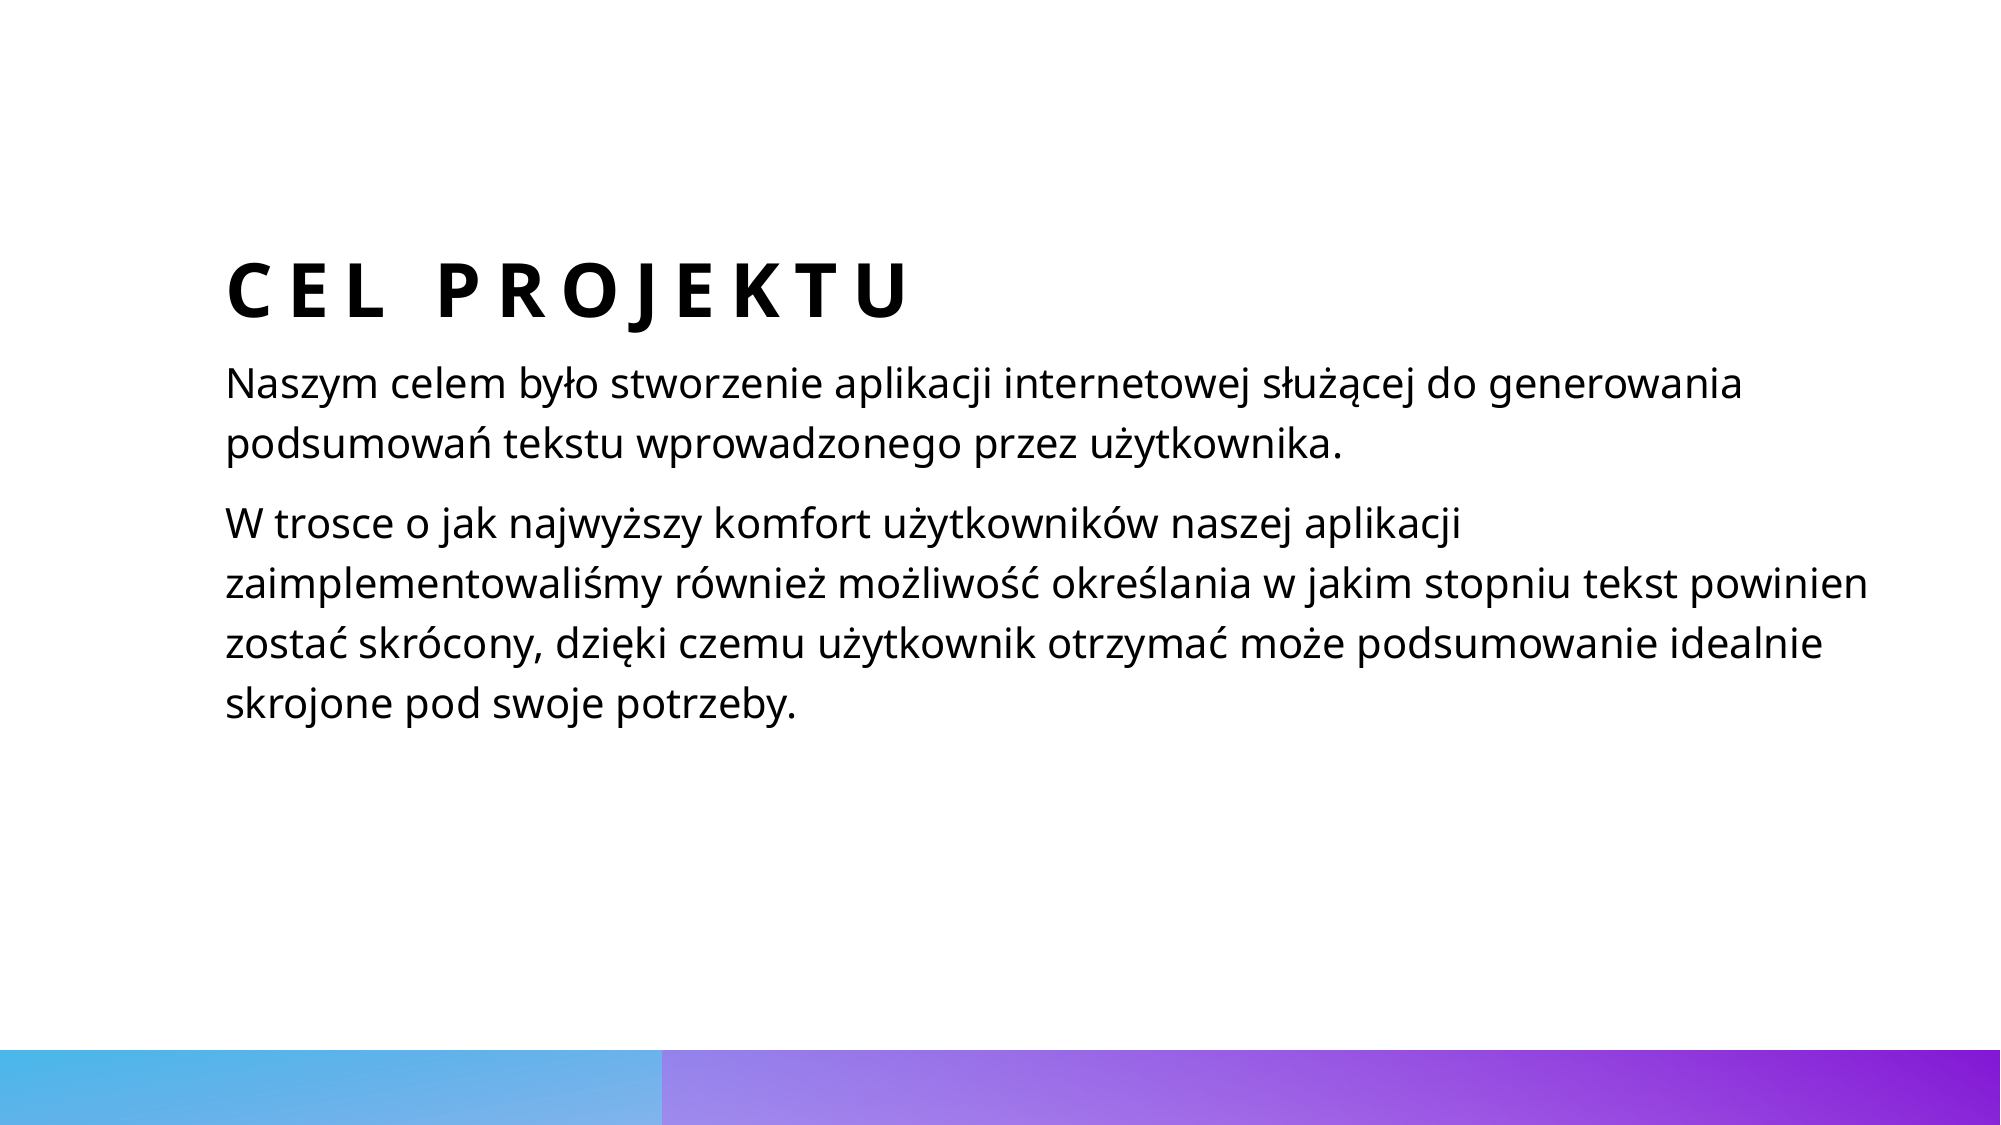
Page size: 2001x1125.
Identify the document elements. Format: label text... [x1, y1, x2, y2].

list Naszym celem było stworzenie aplikacji internetowej służącej do generowania podsumowań tekstu wprowadzonego przez użytkownika. W trosce o jak najwyższy komfort użytkowników naszej aplikacji zaimplementowaliśmy również możliwość określania w jakim stopniu tekst powinien zostać skrócony, dzięki czemu użytkownik otrzymać może podsumowanie idealnie skrojone pod swoje potrzeby. [225, 346, 1905, 996]
title Cel projektu [225, 130, 1905, 333]
